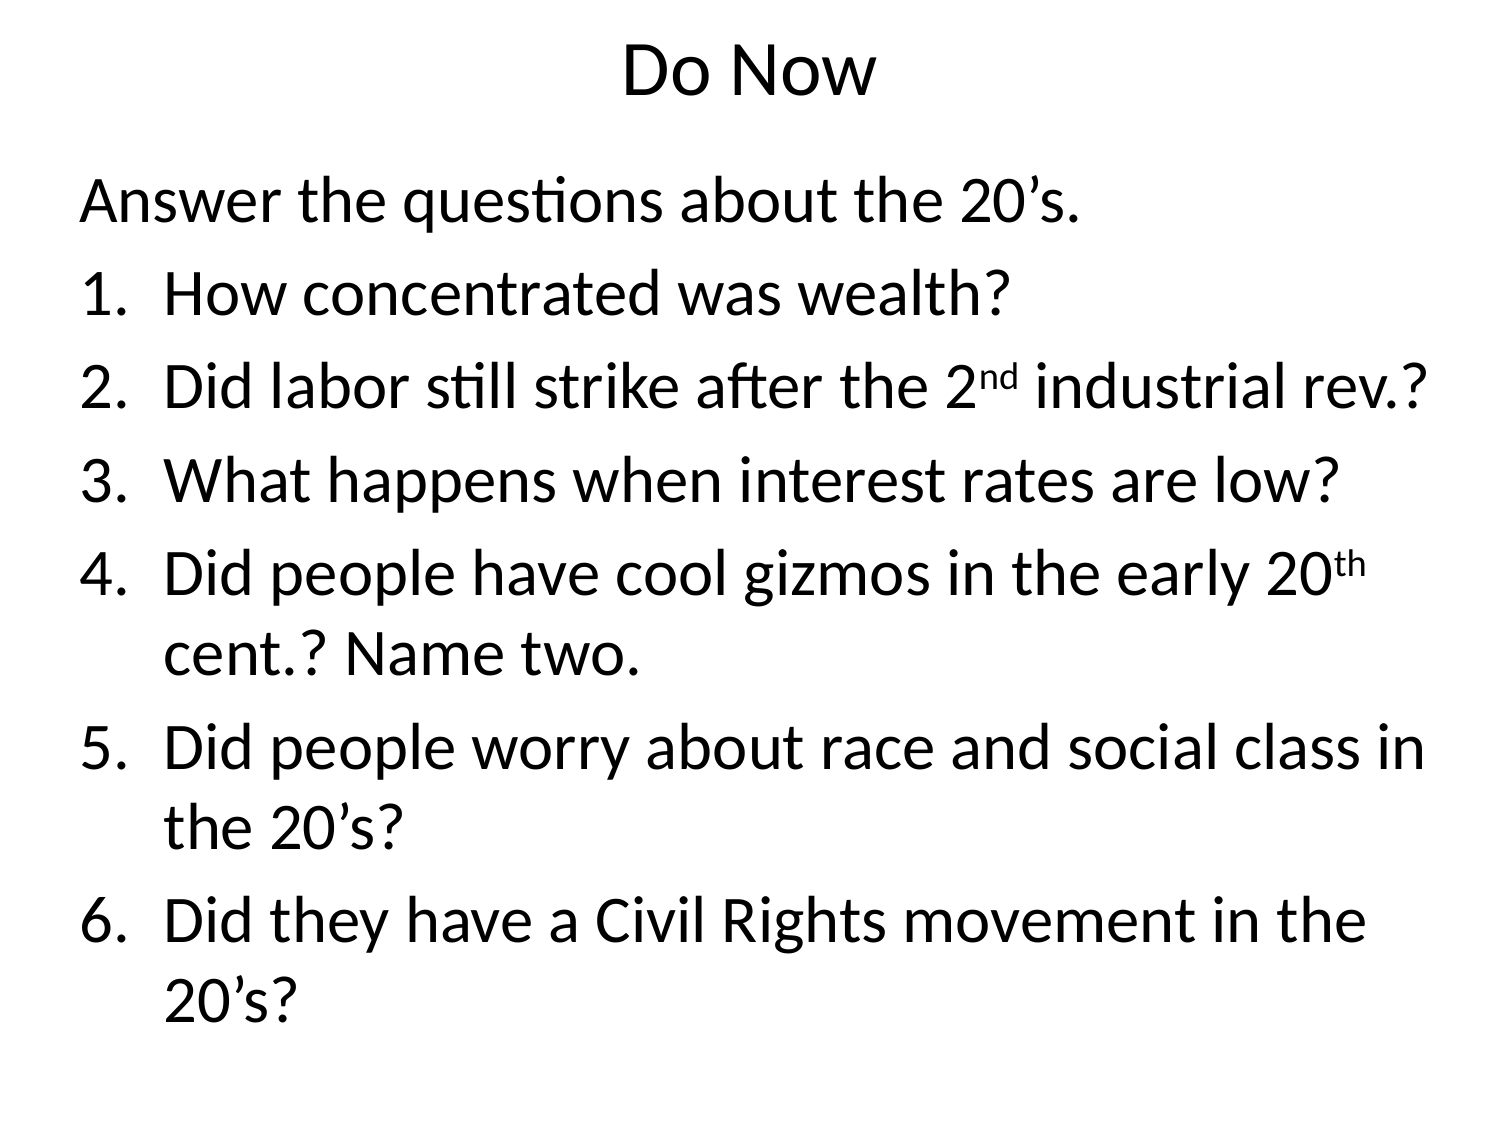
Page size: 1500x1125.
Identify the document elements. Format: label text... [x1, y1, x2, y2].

title Do Now [112, 8, 1388, 120]
subtitle Answer the questions about the 20’s. How concentrated was wealth? Did labor still strike after the 2nd industrial rev.? What happens when interest rates are low? Did people have cool gizmos in the early 20th cent.? Name two. Did people worry about race and social class in the 20’s? Did they have a Civil Rights movement in the 20’s? [64, 147, 1470, 1076]
